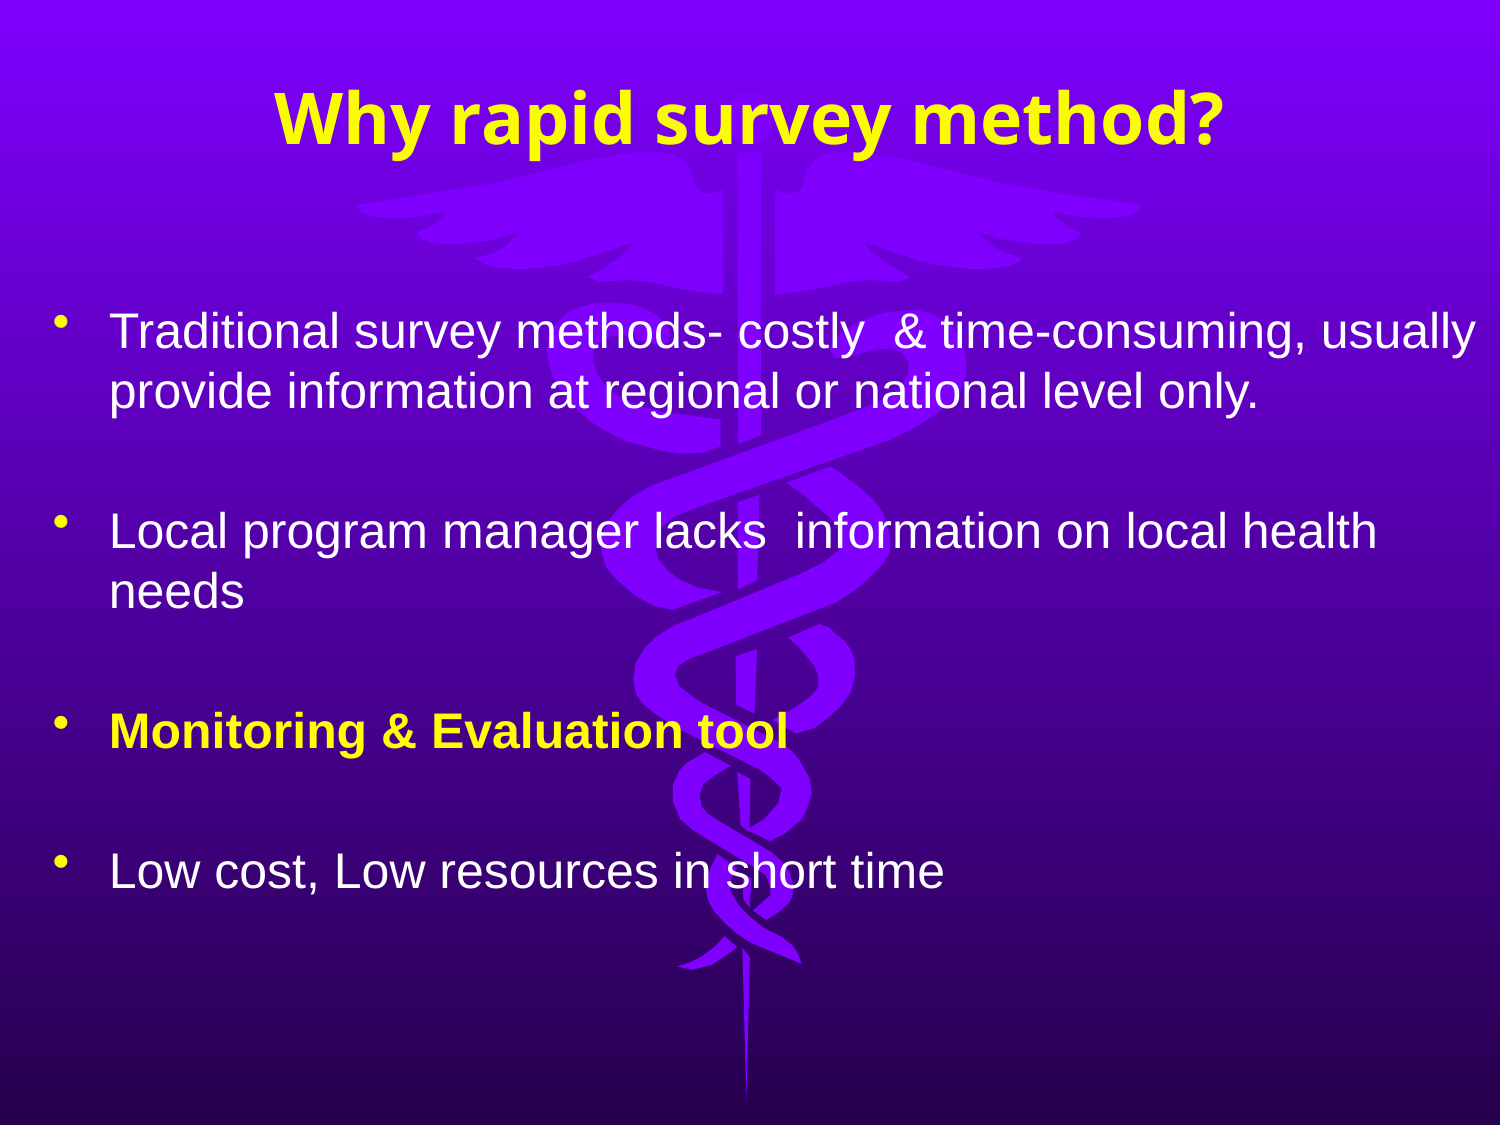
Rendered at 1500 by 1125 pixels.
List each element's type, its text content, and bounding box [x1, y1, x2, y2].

list Traditional survey methods- costly & time-consuming, usually provide information at regional or national level only. Local program manager lacks information on local health needs Monitoring & Evaluation tool Low cost, Low resources in short time [37, 290, 1500, 966]
title Why rapid survey method? [112, 65, 1388, 254]
